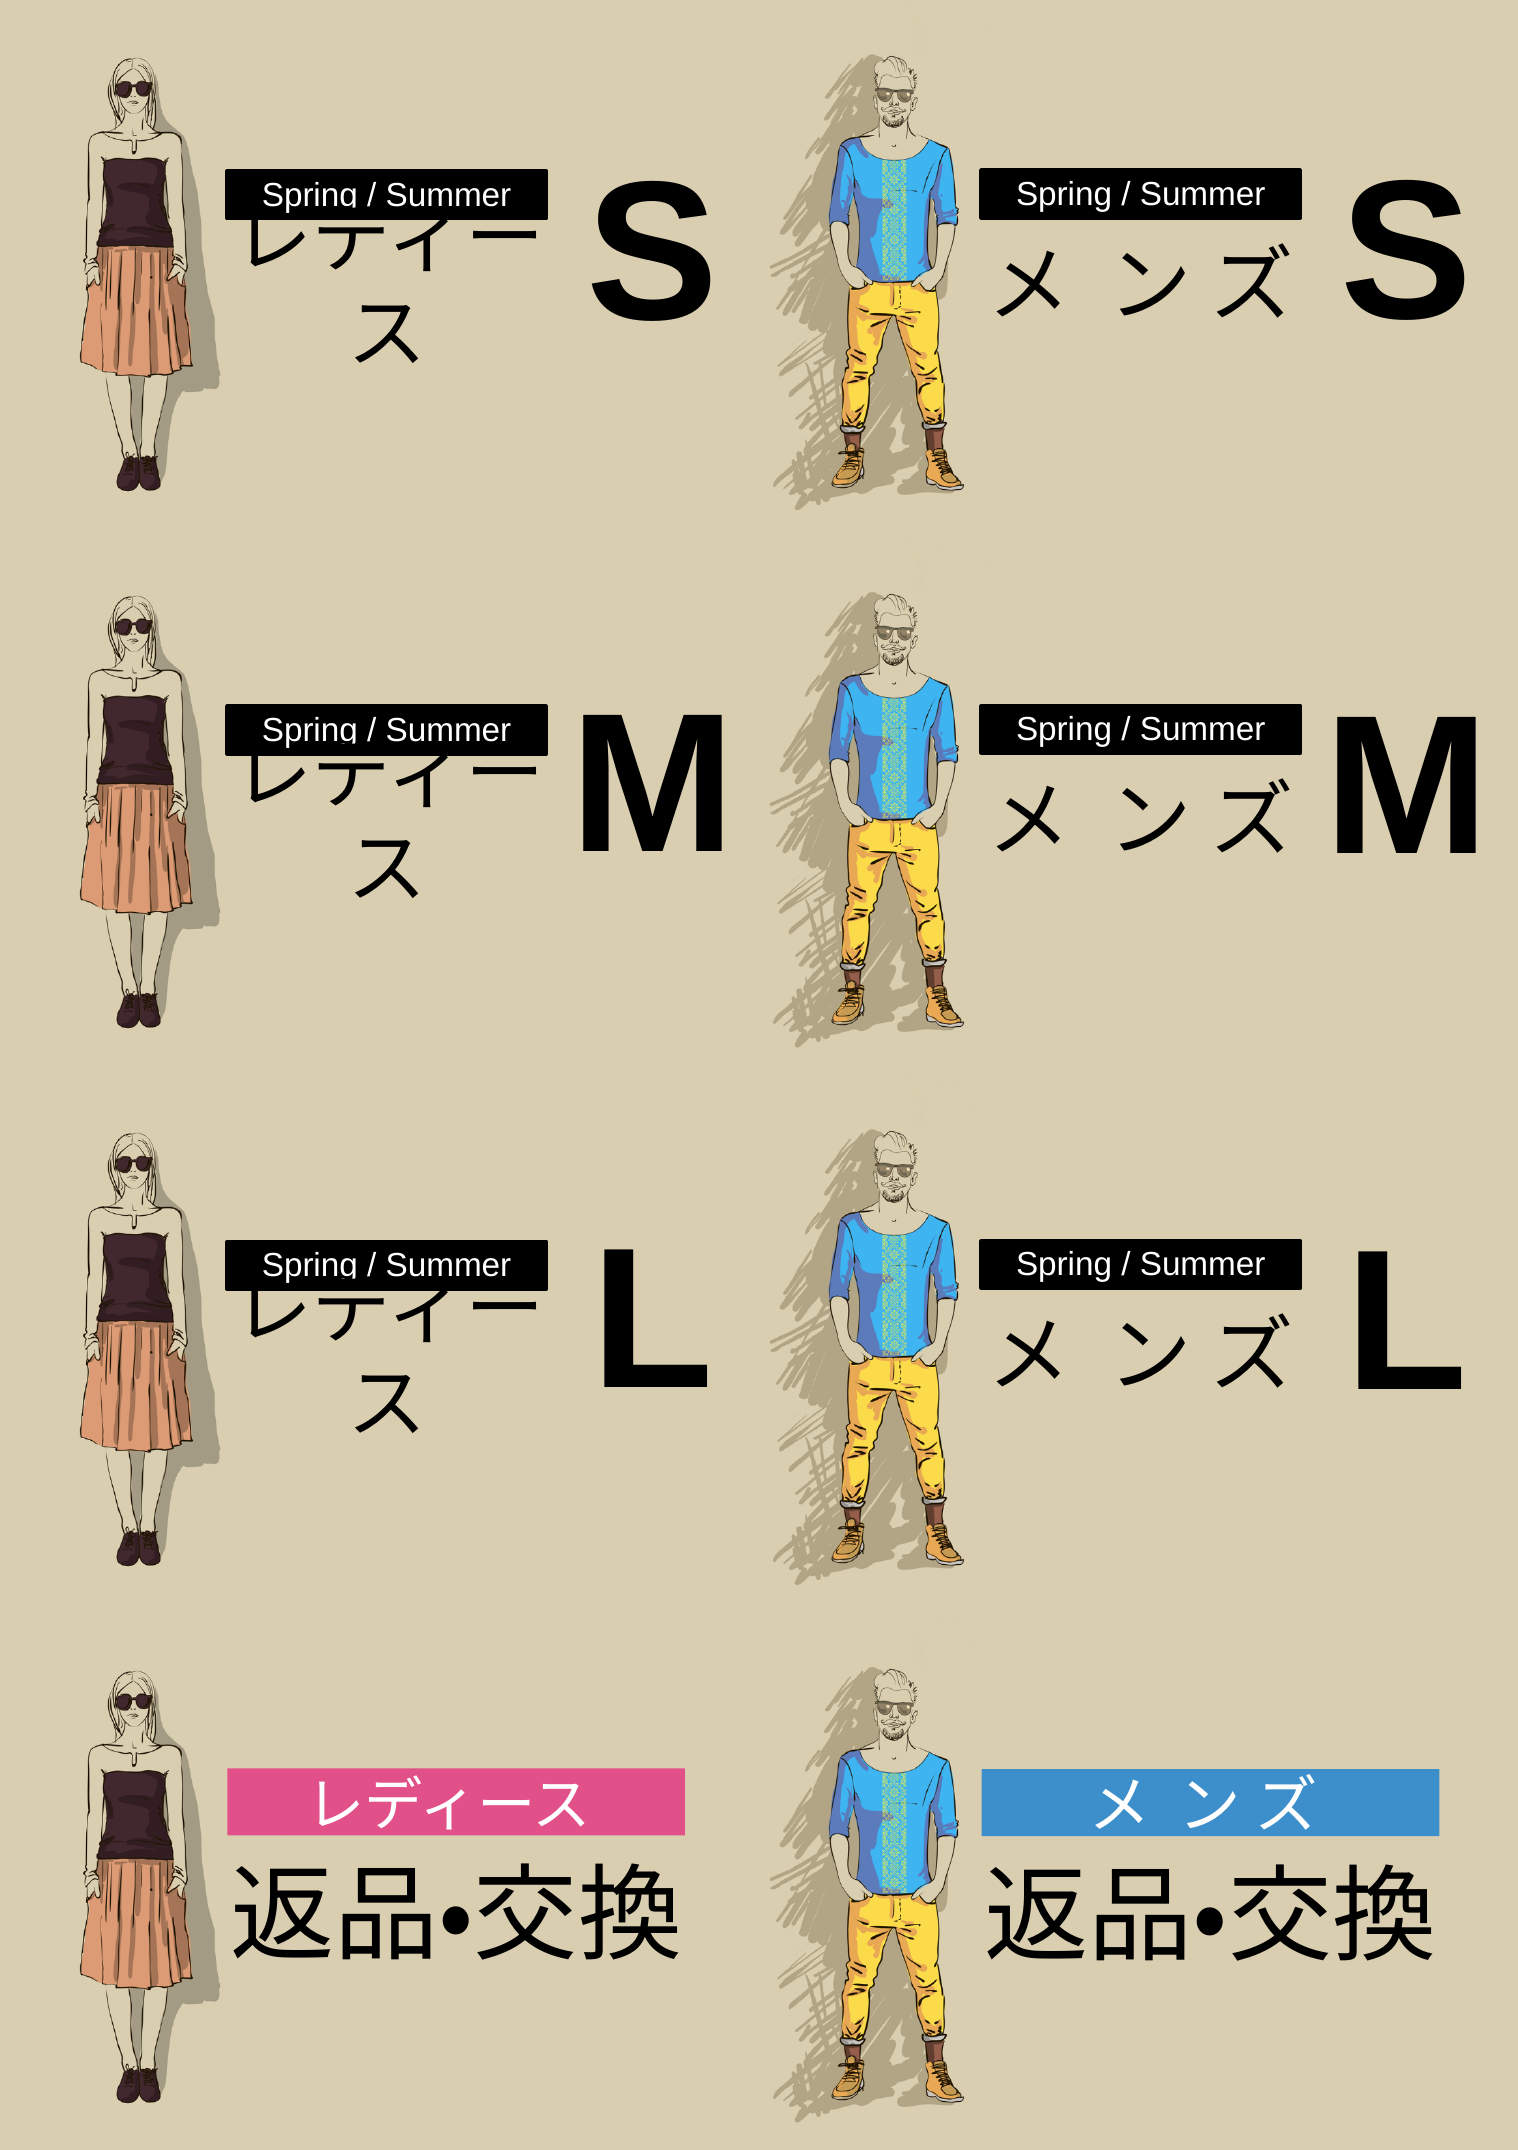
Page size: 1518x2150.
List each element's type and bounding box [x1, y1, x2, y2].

text_box [0, 1074, 753, 1610]
text_box [758, 1074, 1518, 1611]
picture [0, 1611, 1518, 2150]
text_box [758, 0, 1518, 536]
text_box [0, 0, 756, 535]
text_box [758, 537, 1518, 1074]
text_box [0, 537, 753, 1073]
